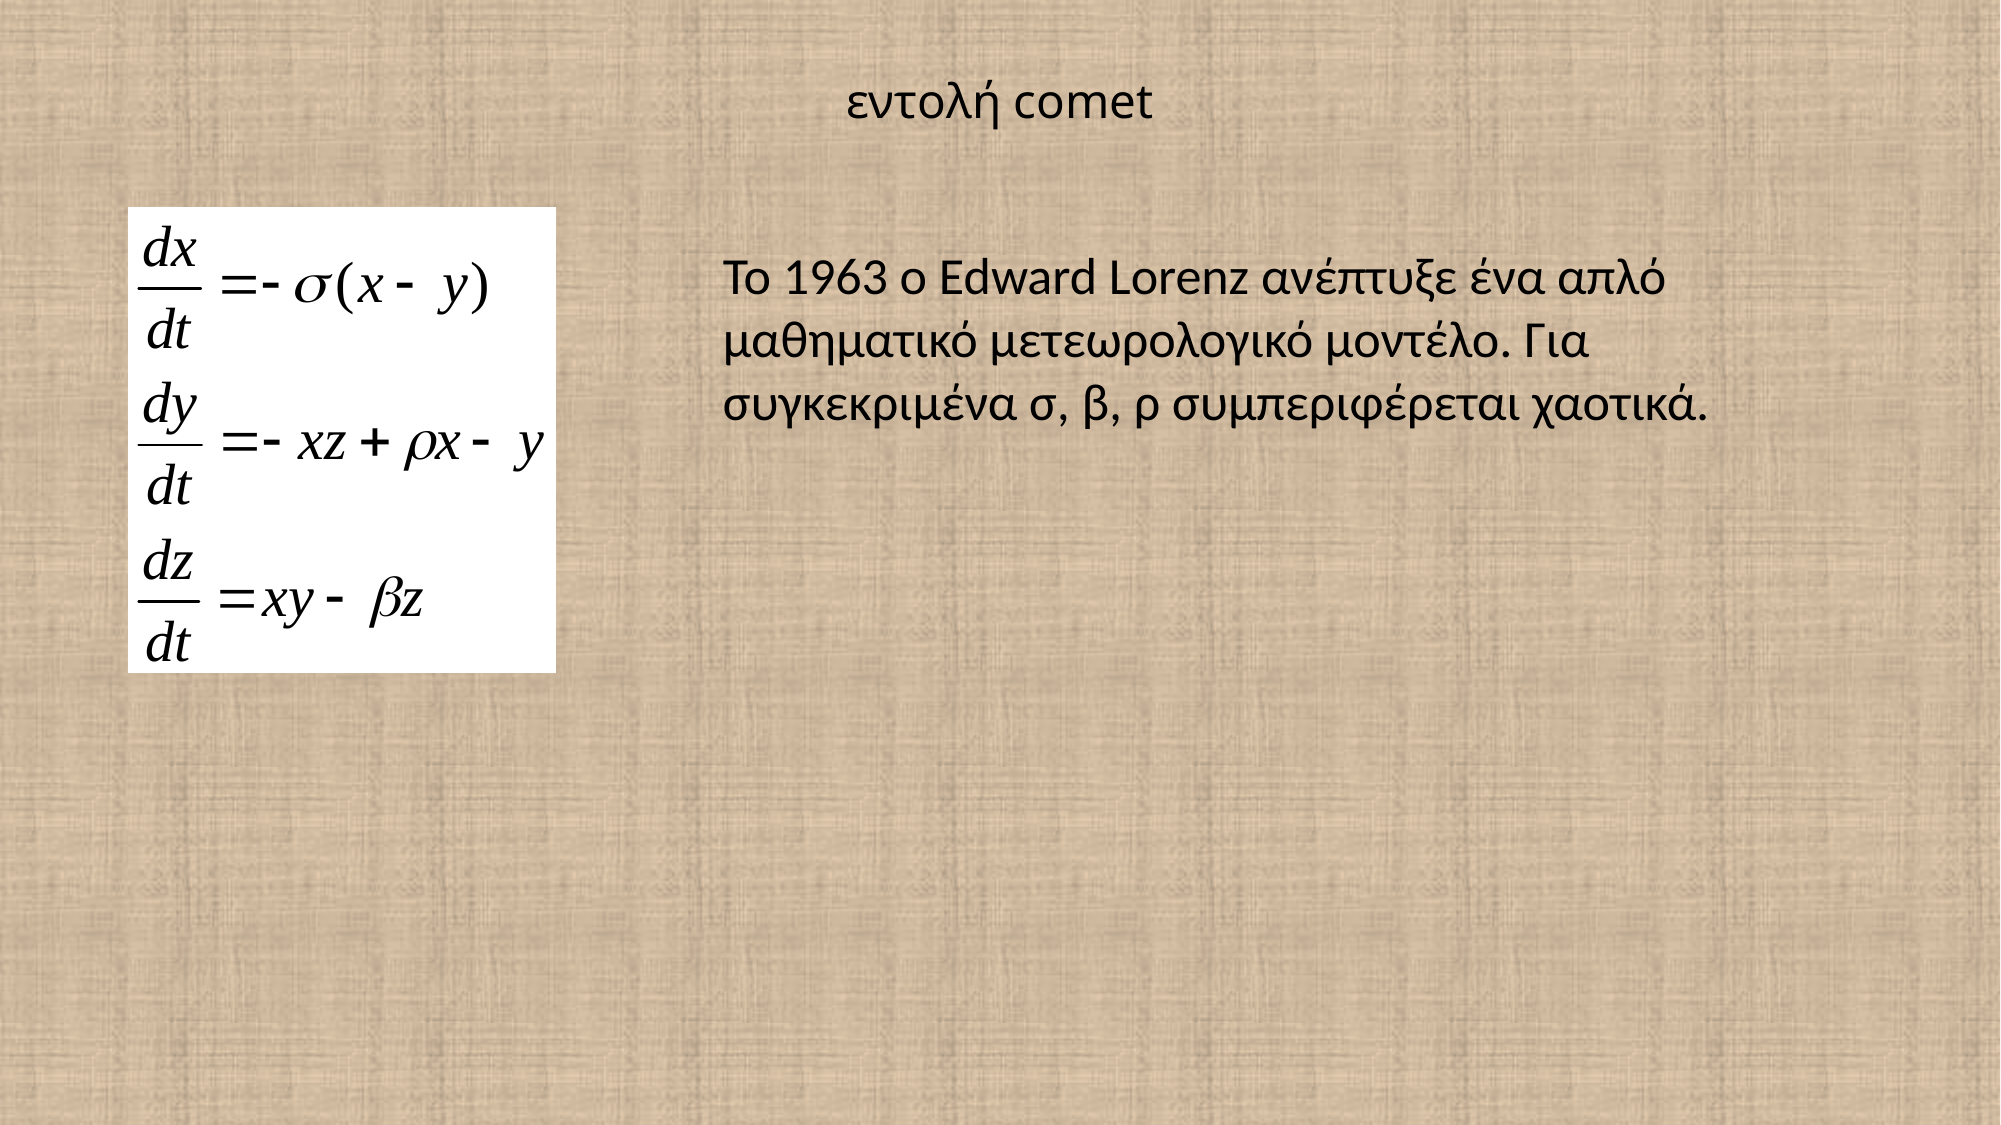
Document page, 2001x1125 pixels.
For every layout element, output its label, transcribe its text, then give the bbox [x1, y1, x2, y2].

title εντολή comet [249, 16, 1750, 137]
text_box Το 1963 ο Edward Lorenz ανέπτυξε ένα απλό μαθηματικό μετεωρολογικό μοντέλο. Για συγκεκριμένα σ, β, ρ συμπεριφέρεται χαοτικά. [708, 235, 1825, 438]
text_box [128, 207, 556, 673]
